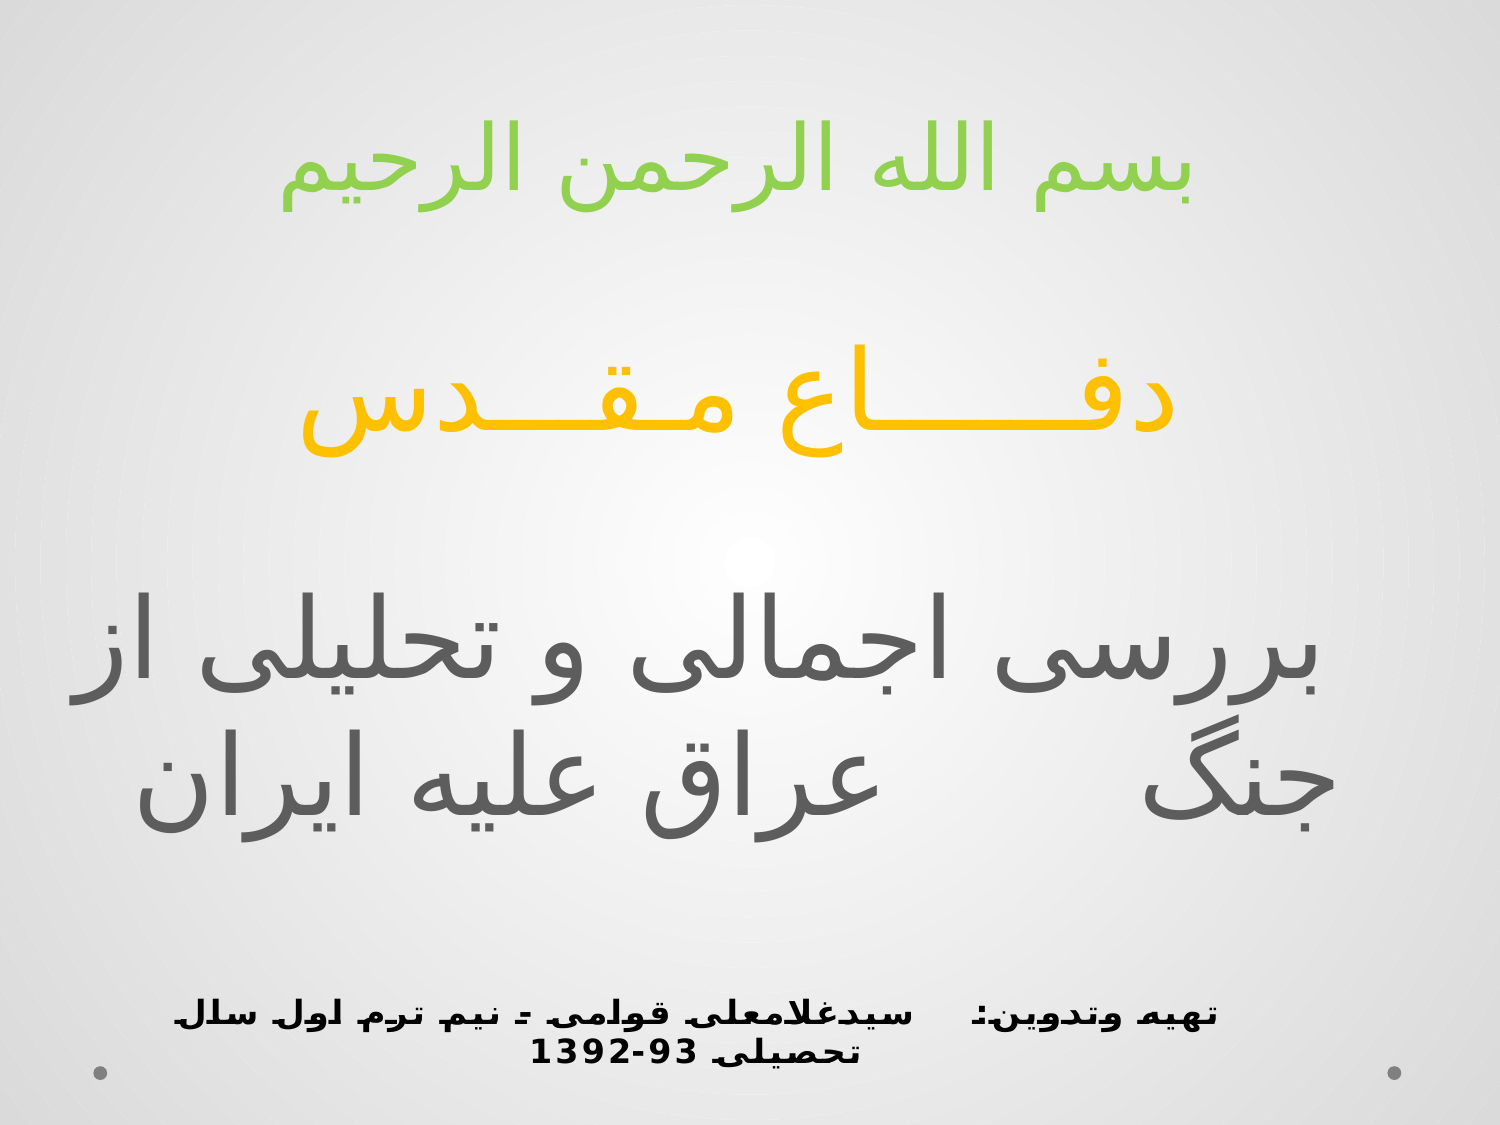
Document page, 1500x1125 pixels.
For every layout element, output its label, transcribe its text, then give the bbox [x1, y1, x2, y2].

subtitle تهيه وتدوين: سیدغلامعلی قوامی - نیم ترم اول سال تحصیلی 93-1392 [112, 905, 1282, 1094]
title بسم الله الرحمن الرحيم دفــــــاع مـقـــدس بررسی اجمالی و تحلیلی از جنگ عراق علیه ایران [53, 90, 1424, 846]
